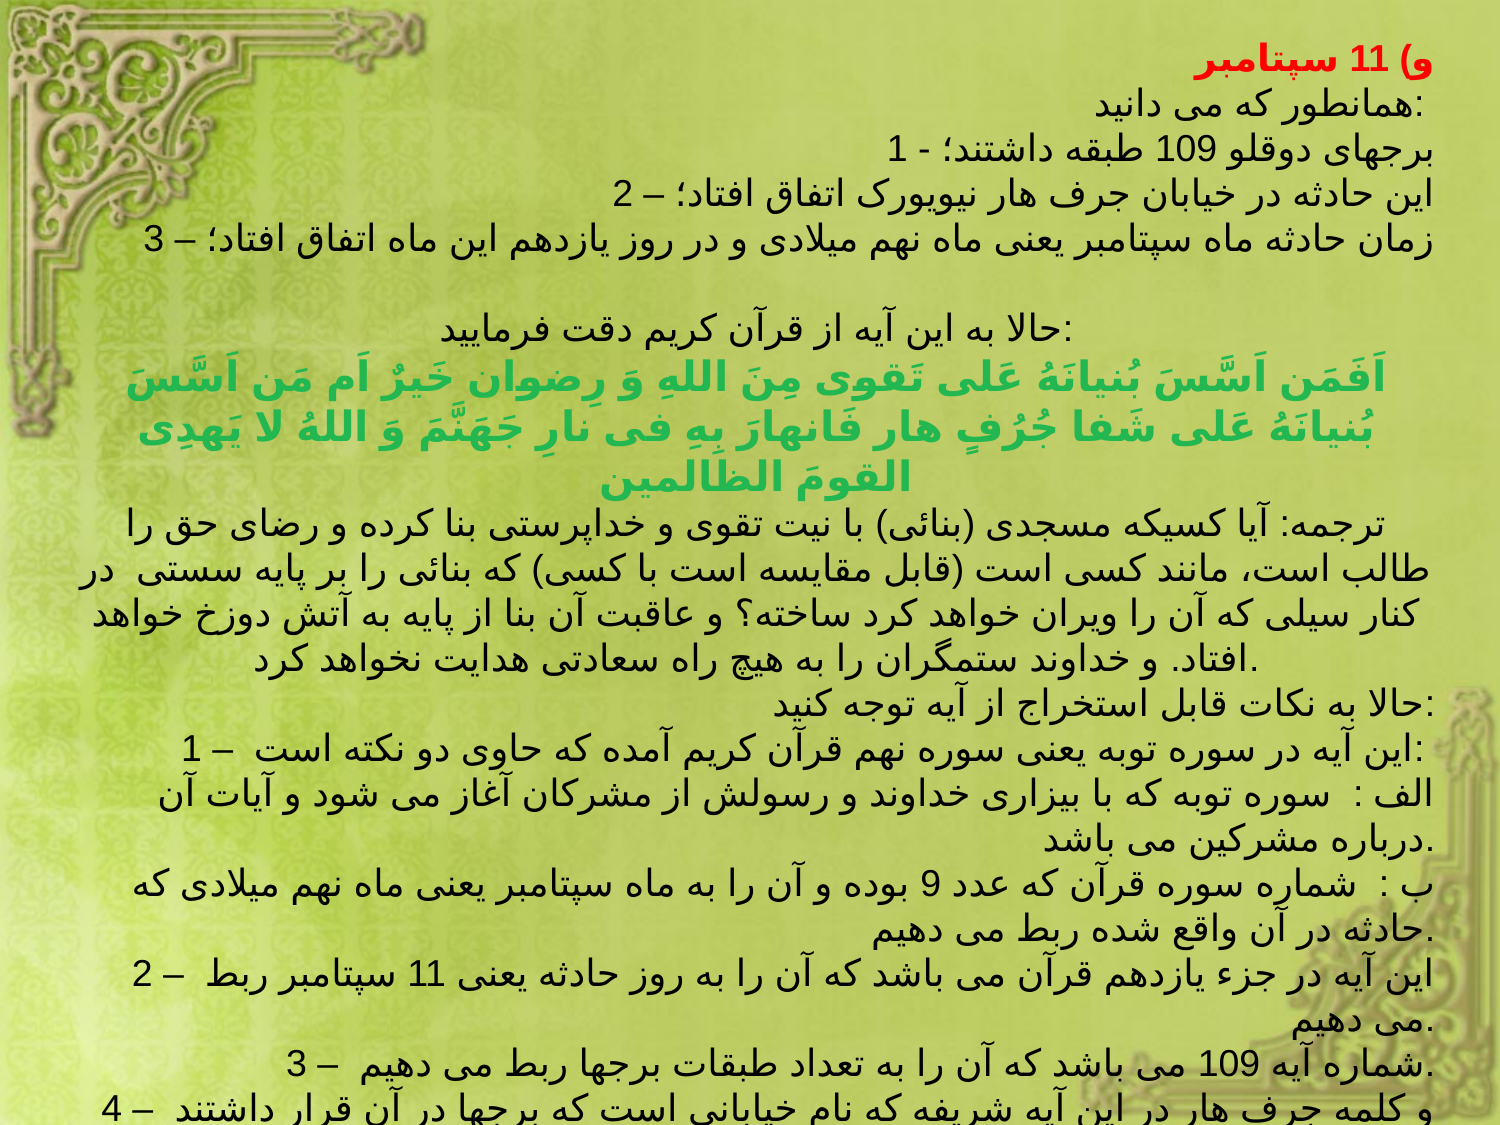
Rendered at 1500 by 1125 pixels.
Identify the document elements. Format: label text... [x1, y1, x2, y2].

picture [0, 0, 1500, 1125]
text_box و) 11 سپتامبر همانطور که می دانید: 1 - برجهای دوقلو 109 طبقه داشتند؛ 2 – این حادثه در خیابان جرف هار نیویورک اتفاق افتاد؛ 3 – زمان حادثه ماه سپتامبر یعنی ماه نهم میلادی و در روز یازدهم این ماه اتفاق افتاد؛ حالا به این آیه از قرآن کریم دقت فرمایید: اَفَمَن اَسَّسَ بُنیانَهُ عَلی تَقوی مِنَ اللهِ وَ رِضوان خَیرٌ اَم مَن اَسَّسَ بُنیانَهُ عَلی شَفا جُرُفٍ هار فَانهارَ بِهِ فی نارِ جَهَنَّمَ وَ اللهُ لا یَهدِی القومَ الظالمین ترجمه: آیا کسیکه مسجدی (بنائی) با نیت تقوی و خداپرستی بنا کرده و رضای حق را طالب است، مانند کسی است (قابل مقایسه است با کسی) که بنائی را بر پایه سستی در کنار سیلی که آن را ویران خواهد کرد ساخته؟ و عاقبت آن بنا از پایه به آتش دوزخ خواهد افتاد. و خداوند ستمگران را به هیچ راه سعادتی هدایت نخواهد کرد. حالا به نکات قابل استخراج از آیه توجه کنید: 1 – این آیه در سوره توبه یعنی سوره نهم قرآن کریم آمده که حاوی دو نکته است: الف : سوره توبه که با بیزاری خداوند و رسولش از مشرکان آغاز می شود و آیات آن درباره مشرکین می باشد. ب : شماره سوره قرآن که عدد 9 بوده و آن را به ماه سپتامبر یعنی ماه نهم میلادی که حادثه در آن واقع شده ربط می دهیم. 2 – این آیه در جزء یازدهم قرآن می باشد که آن را به روز حادثه یعنی 11 سپتامبر ربط می دهیم. 3 – شماره آیه 109 می باشد که آن را به تعداد طبقات برجها ربط می دهیم. 4 – و کلمه جرف هار در این آیه شریفه که نام خیابانی است که برجها در آن قرار داشتند که بنده خودم در تلویزیون در سالگرد این حادثه آن را به صراحت دیدم و خبرنگار در کنار تابلوی این خیابان ایستاده بود و گفت: اینجا خیابان جرف هار مکانی است که برجهای دوقلو در آن قرار داشت. و شما با یک جستجوی ساده در اینترنت به این مسئله واقف خواهید شد. [62, 26, 1450, 1125]
